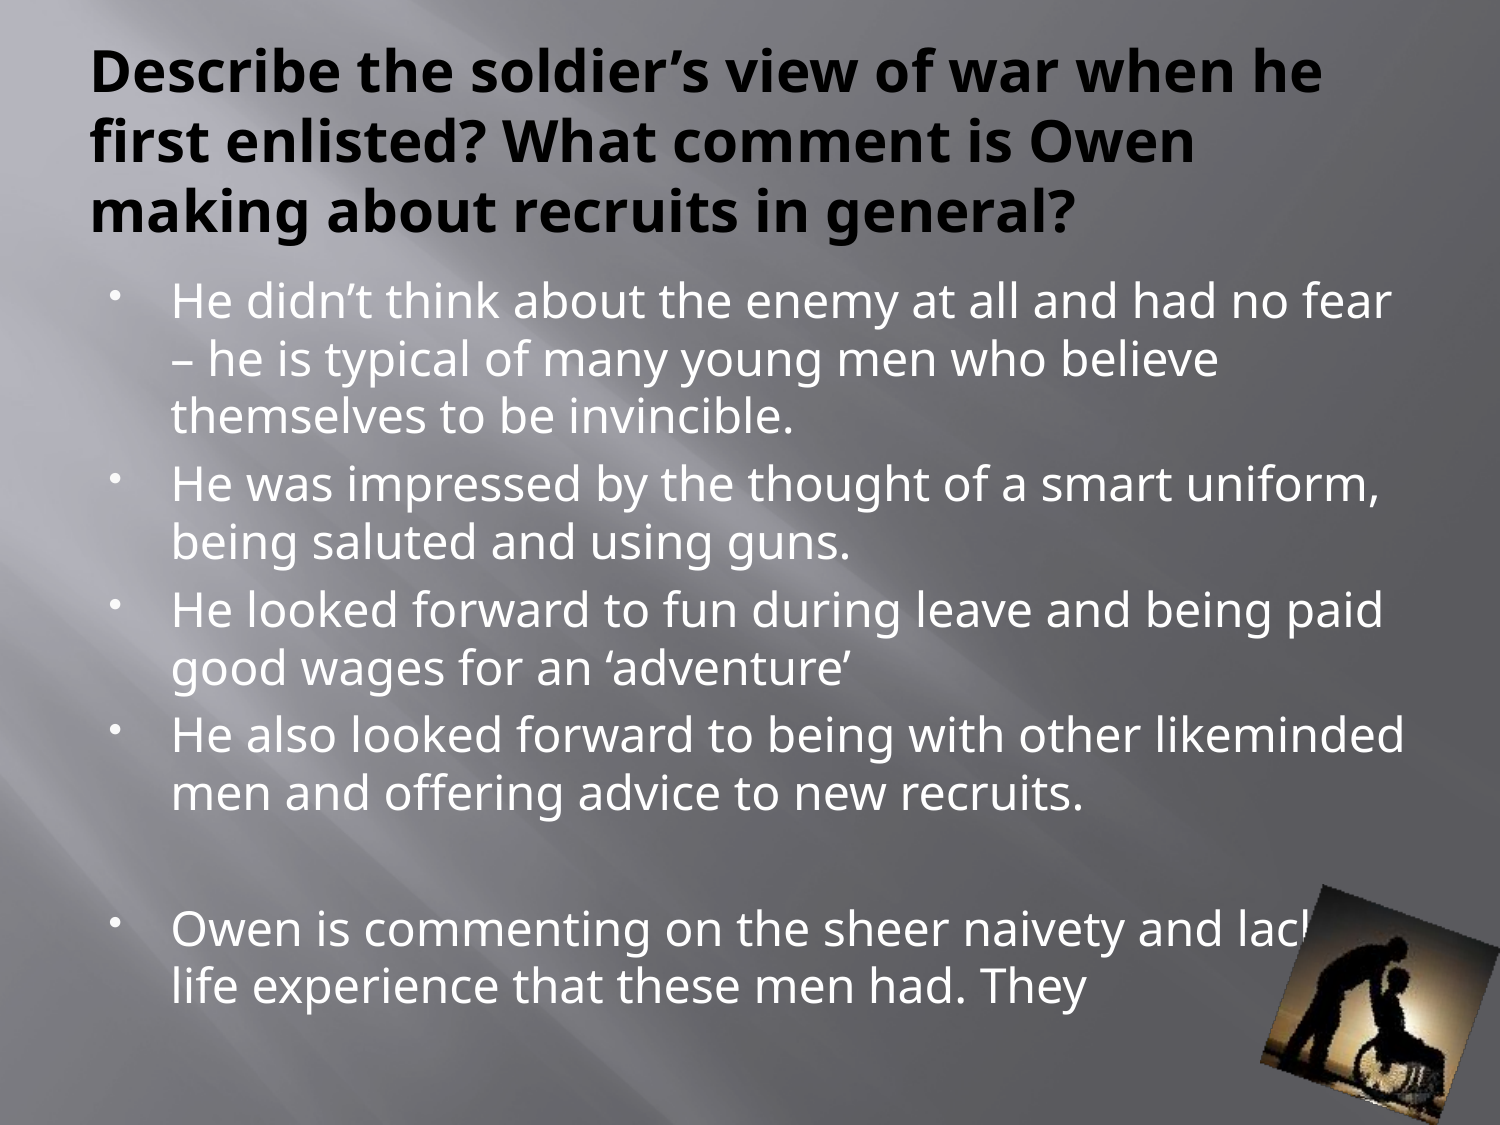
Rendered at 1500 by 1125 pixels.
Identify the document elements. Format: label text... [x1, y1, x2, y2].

list He didn’t think about the enemy at all and had no fear – he is typical of many young men who believe themselves to be invincible. He was impressed by the thought of a smart uniform, being saluted and using guns. He looked forward to fun during leave and being paid good wages for an ‘adventure’ He also looked forward to being with other likeminded men and offering advice to new recruits. Owen is commenting on the sheer naivety and lack of life experience that these men had. They [75, 262, 1425, 1035]
title Describe the soldier’s view of war when he first enlisted? What comment is Owen making about recruits in general? [75, 45, 1425, 233]
picture [1260, 885, 1500, 1125]
